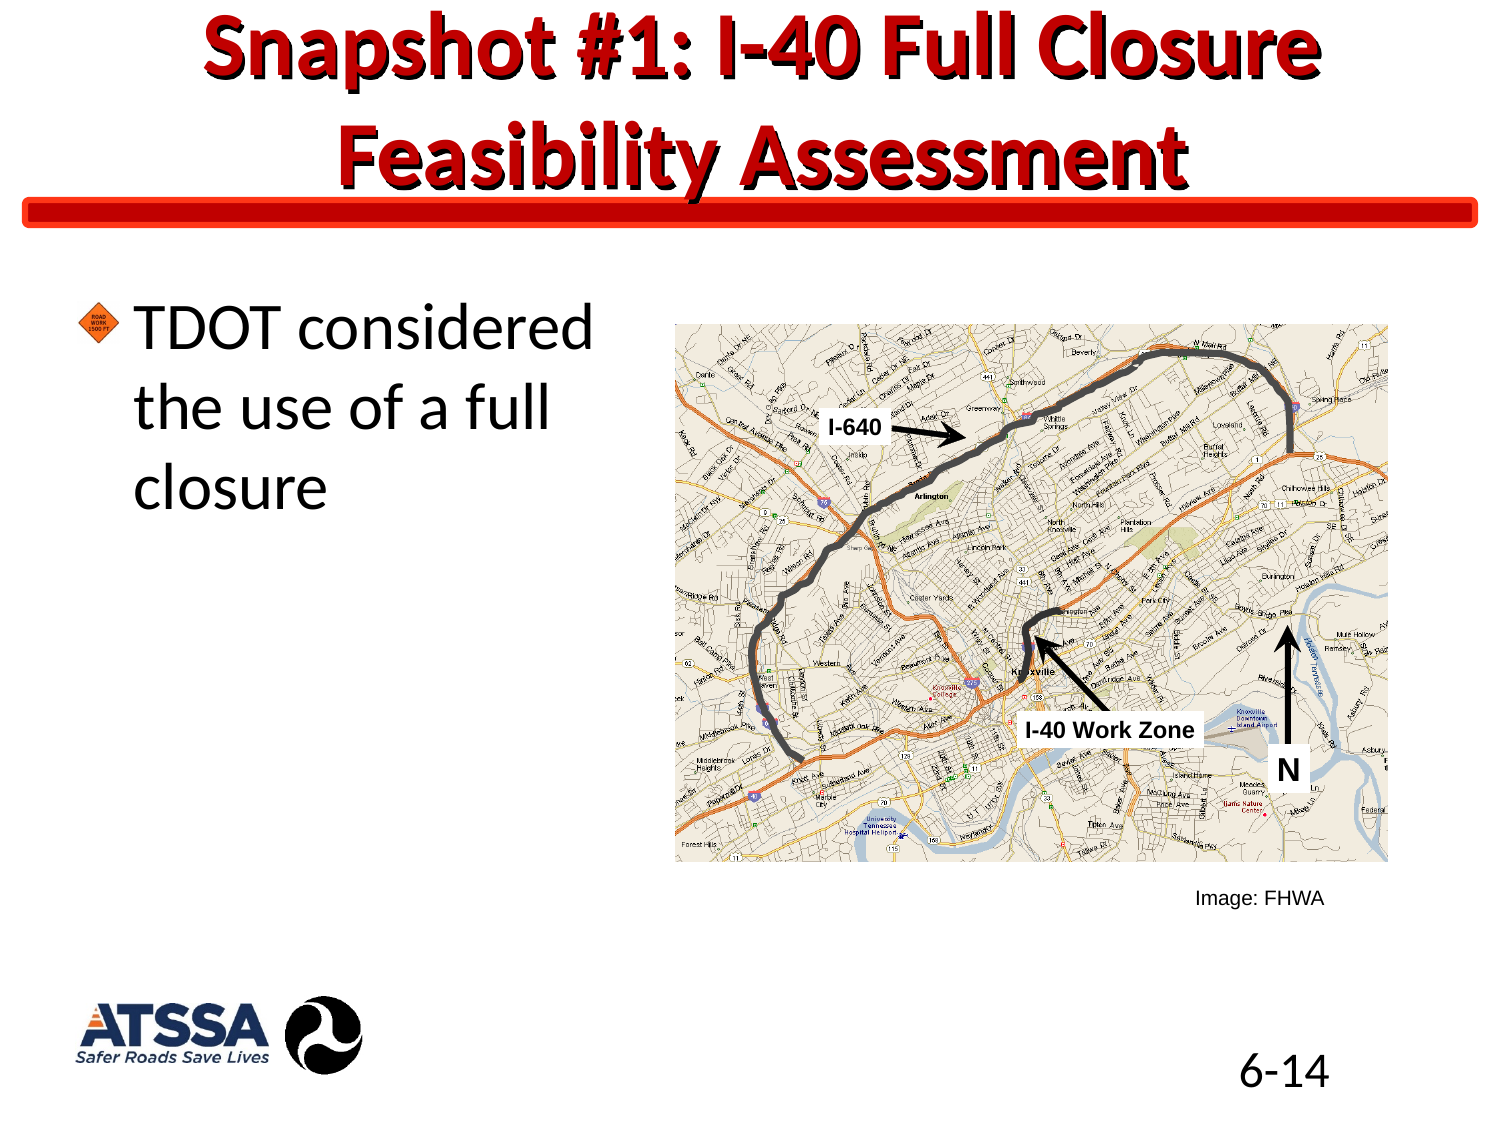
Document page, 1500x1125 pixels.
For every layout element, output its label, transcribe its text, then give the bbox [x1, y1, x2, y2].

list TDOT considered the use of a full closure [62, 274, 713, 1013]
text_box Image: FHWA [1180, 877, 1438, 918]
picture [77, 301, 120, 344]
picture [674, 324, 1388, 863]
picture [276, 1013, 370, 1077]
title Snapshot #1: I-40 Full Closure Feasibility Assessment [12, 0, 1500, 188]
picture [75, 1013, 269, 1063]
